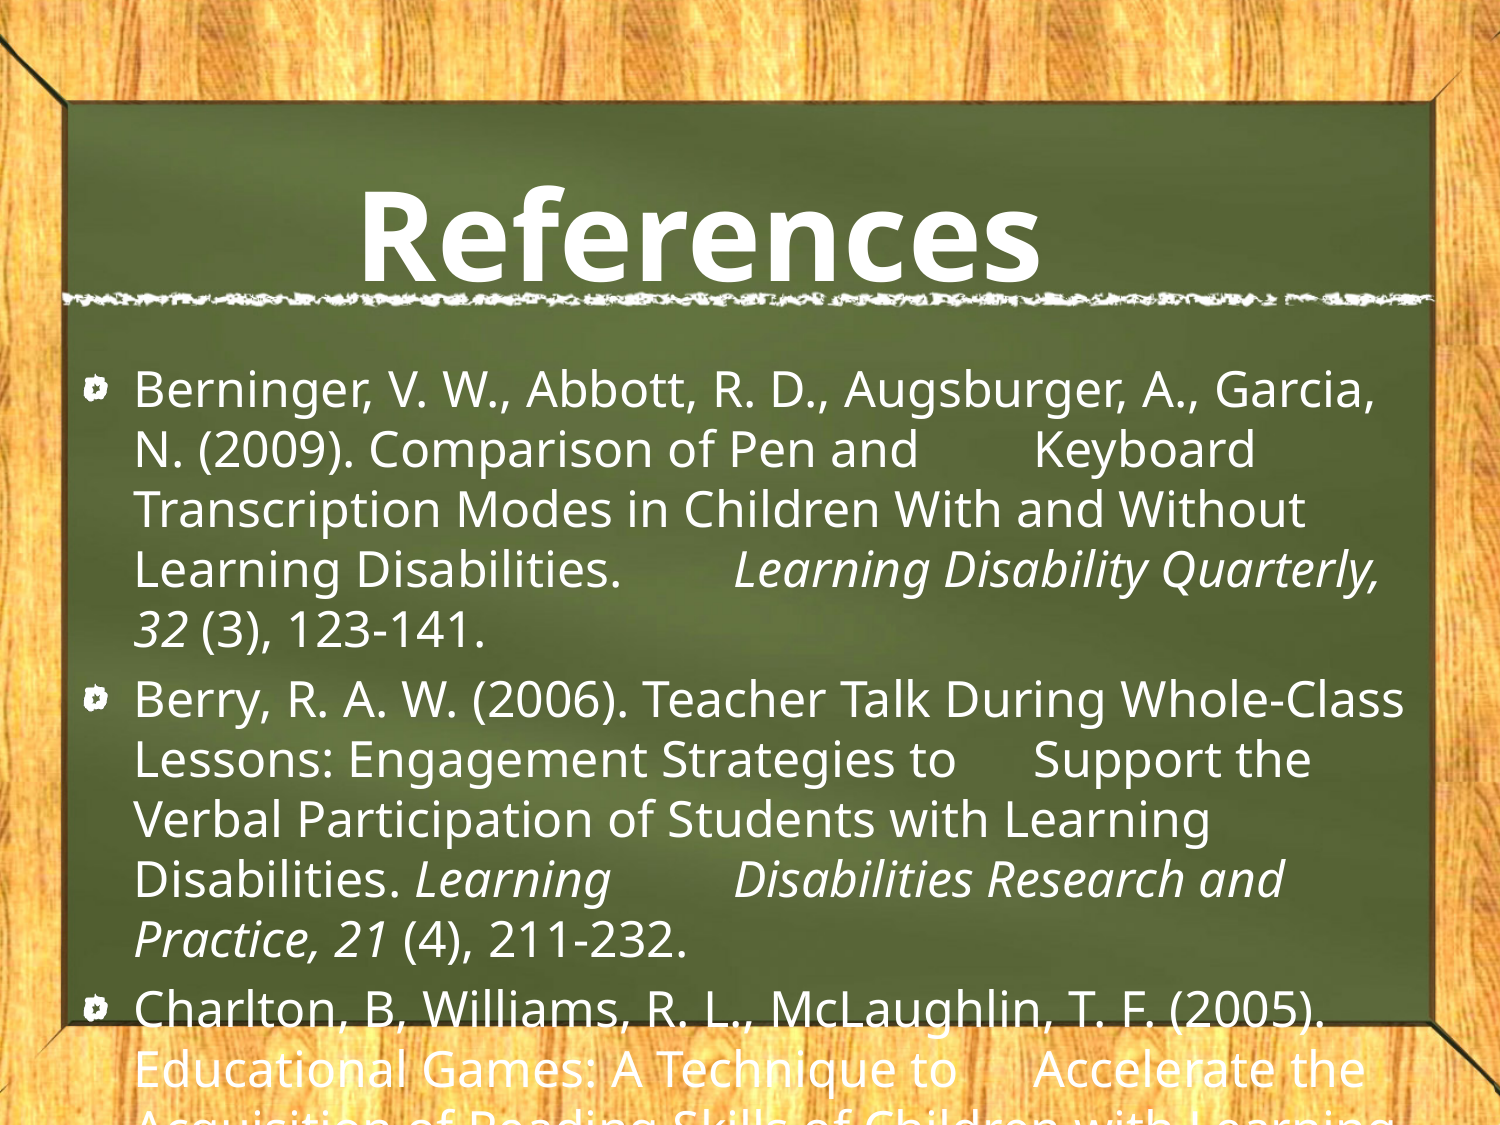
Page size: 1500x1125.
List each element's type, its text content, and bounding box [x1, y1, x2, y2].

title References [112, 137, 1288, 326]
picture [0, 0, 1500, 1125]
list Berninger, V. W., Abbott, R. D., Augsburger, A., Garcia, N. (2009). Comparison of Pen and Keyboard Transcription Modes in Children With and Without Learning Disabilities. Learning Disability Quarterly, 32 (3), 123-141. Berry, R. A. W. (2006). Teacher Talk During Whole-Class Lessons: Engagement Strategies to Support the Verbal Participation of Students with Learning Disabilities. Learning Disabilities Research and Practice, 21 (4), 211-232. Charlton, B, Williams, R. L., McLaughlin, T. F. (2005). Educational Games: A Technique to Accelerate the Acquisition of Reading Skills of Children with Learning Disabilities. International Journal of Special Education, 20, (2), 66-72. [62, 349, 1426, 1076]
